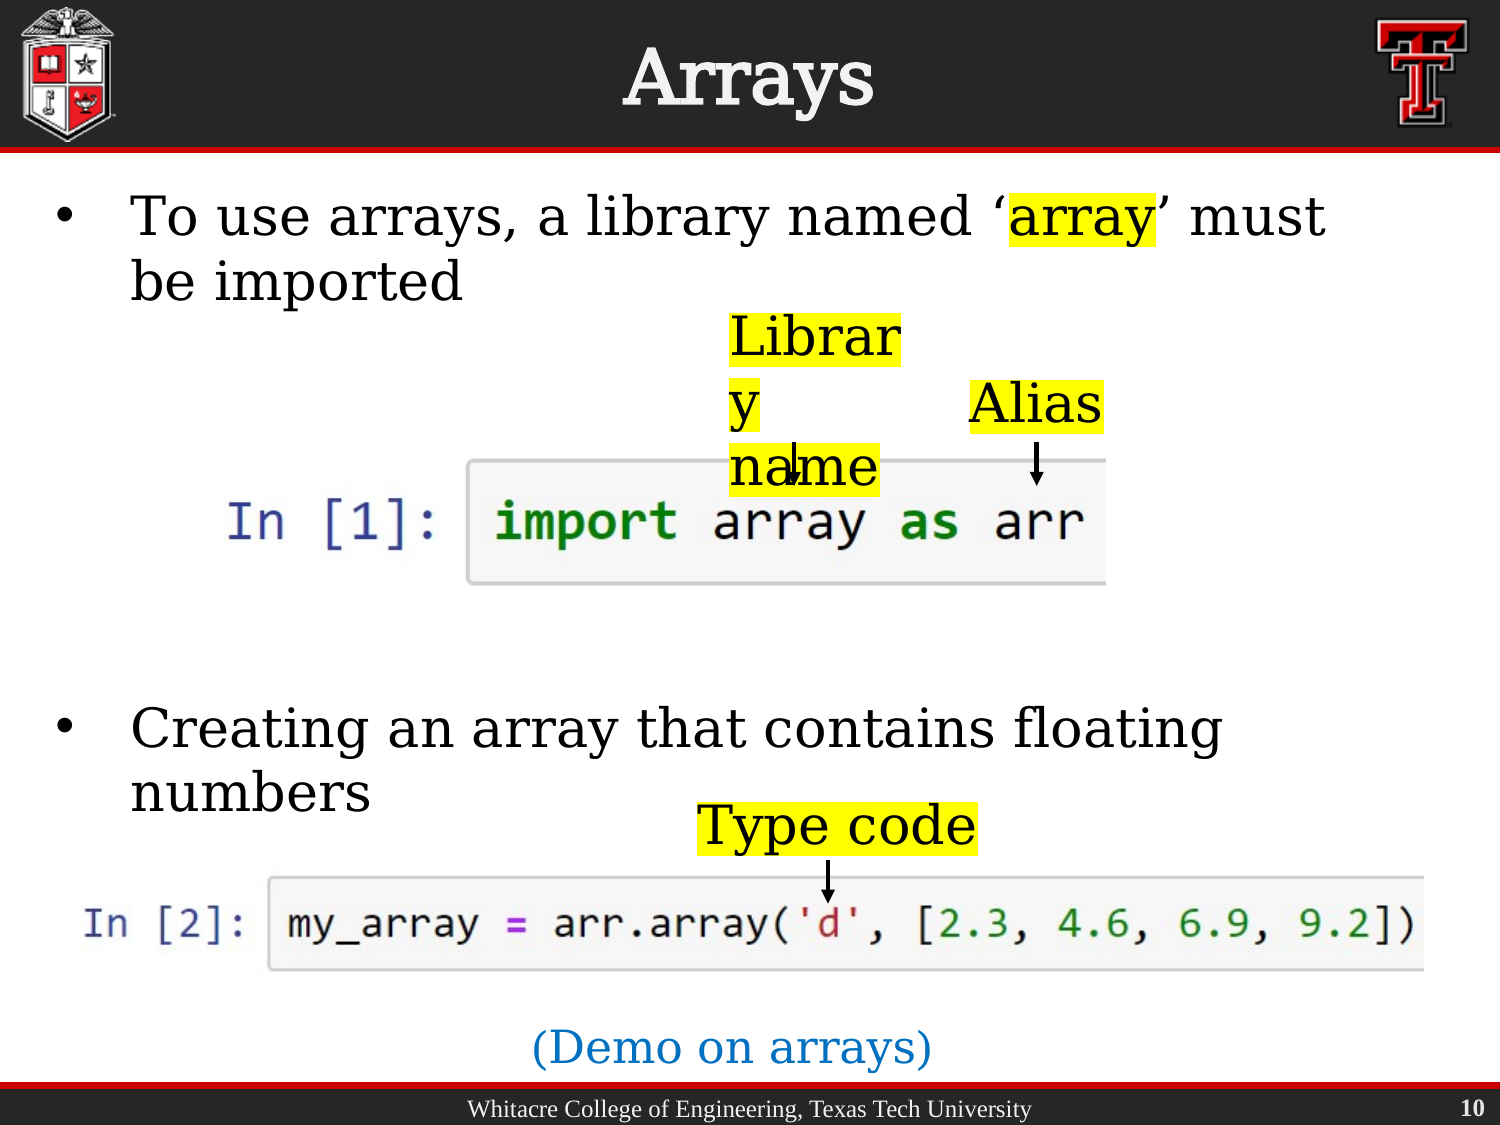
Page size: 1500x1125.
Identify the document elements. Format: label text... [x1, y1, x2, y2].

picture [21, 7, 116, 142]
title Arrays [151, 6, 1349, 141]
text_box To use arrays, a library named ‘array’ must be imported [40, 174, 1424, 319]
text_box Library name [714, 294, 942, 440]
picture [79, 861, 1425, 982]
picture [217, 441, 1107, 598]
text_box (Demo on arrays) [514, 1009, 951, 1080]
text_box Creating an array that contains floating numbers [40, 685, 1424, 831]
text_box Type code [682, 783, 993, 860]
text_box Alias [955, 360, 1119, 441]
slide_number 10 [1392, 1086, 1500, 1125]
picture [1373, 14, 1472, 128]
